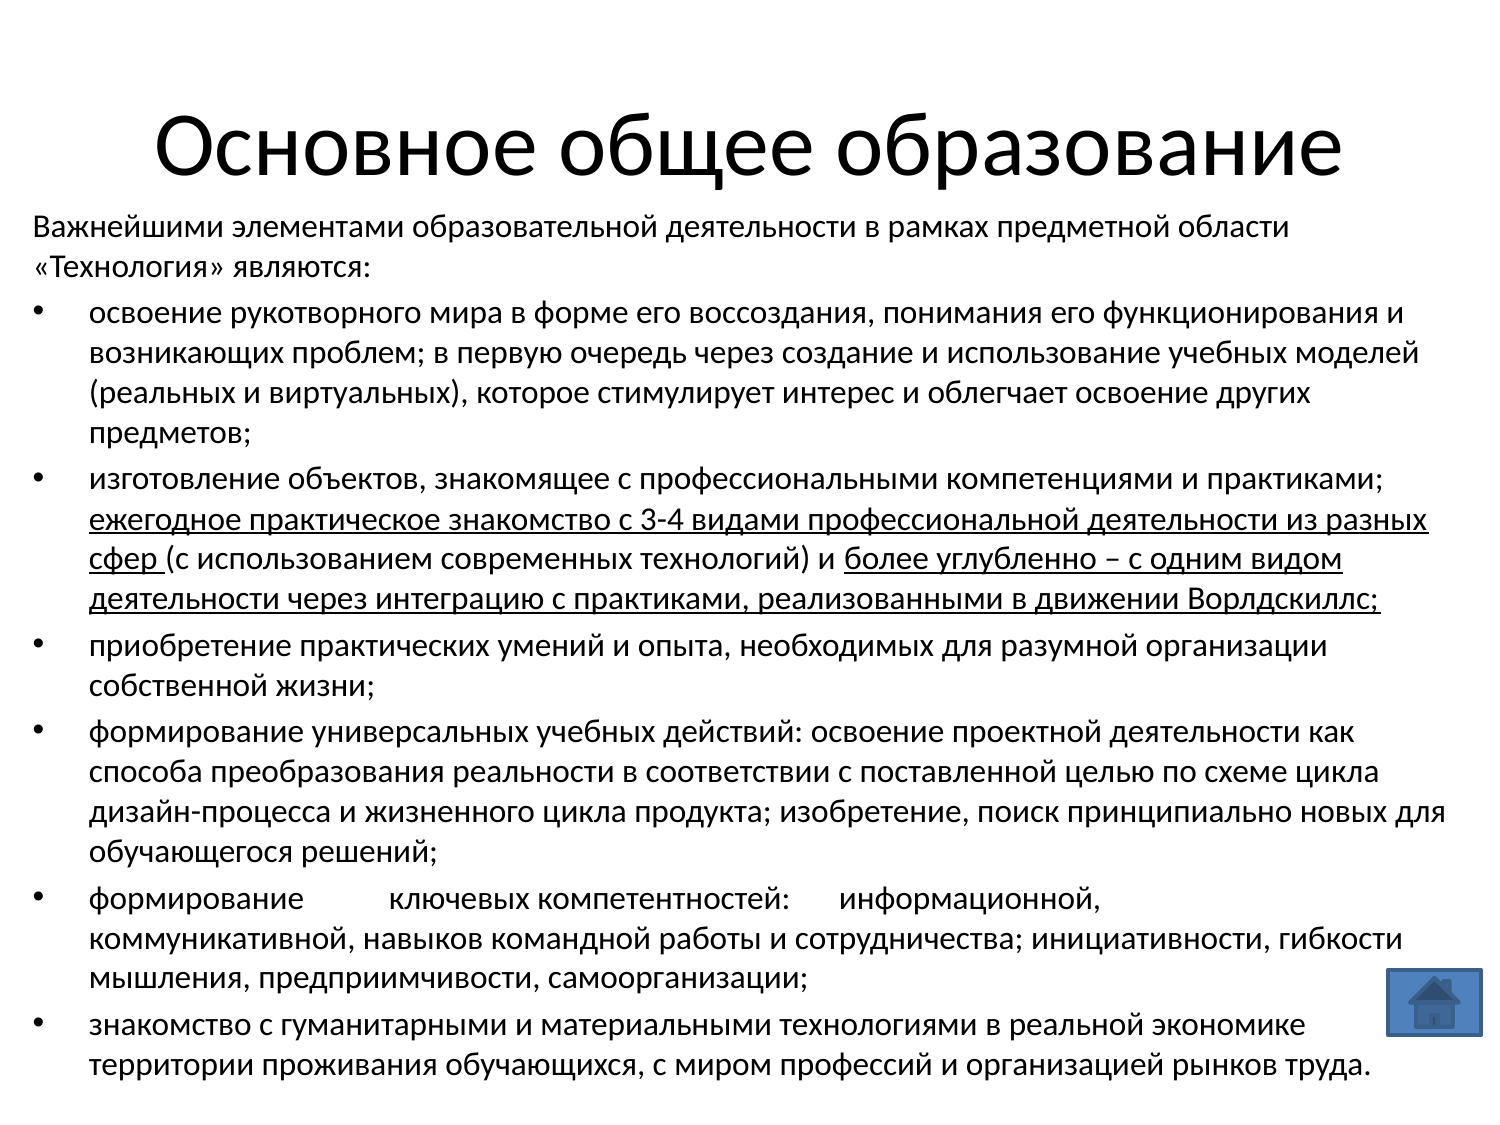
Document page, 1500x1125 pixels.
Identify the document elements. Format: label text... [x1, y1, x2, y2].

title Основное общее образование [75, 45, 1425, 196]
list Важнейшими элементами образовательной деятельности в рамках предметной области «Технология» являются: освоение рукотворного мира в форме его воссоздания, понимания его функционирования и возникающих проблем; в первую очередь через создание и использование учебных моделей (реальных и виртуальных), которое стимулирует интерес и облегчает освоение других предметов; изготовление объектов, знакомящее с профессиональными компетенциями и практиками; ежегодное практическое знакомство с 3-4 видами профессиональной деятельности из разных сфер (с использованием современных технологий) и более углубленно – с одним видом деятельности через интеграцию с практиками, реализованными в движении Ворлдскиллс; приобретение практических умений и опыта, необходимых для разумной организации собственной жизни; формирование универсальных учебных действий: освоение проектной деятельности как способа преобразования реальности в соответствии с поставленной целью по схеме цикла дизайн-процесса и жизненного цикла продукта; изобретение, поиск принципиально новых для обучающегося решений; формирование ключевых компетентностей: информационной, коммуникативной, навыков командной работы и сотрудничества; инициативности, гибкости мышления, предприимчивости, самоорганизации; знакомство с гуманитарными и материальными технологиями в реальной экономике территории проживания обучающихся, с миром профессий и организацией рынков труда. [17, 196, 1471, 1094]
text_box [1386, 968, 1483, 1037]
